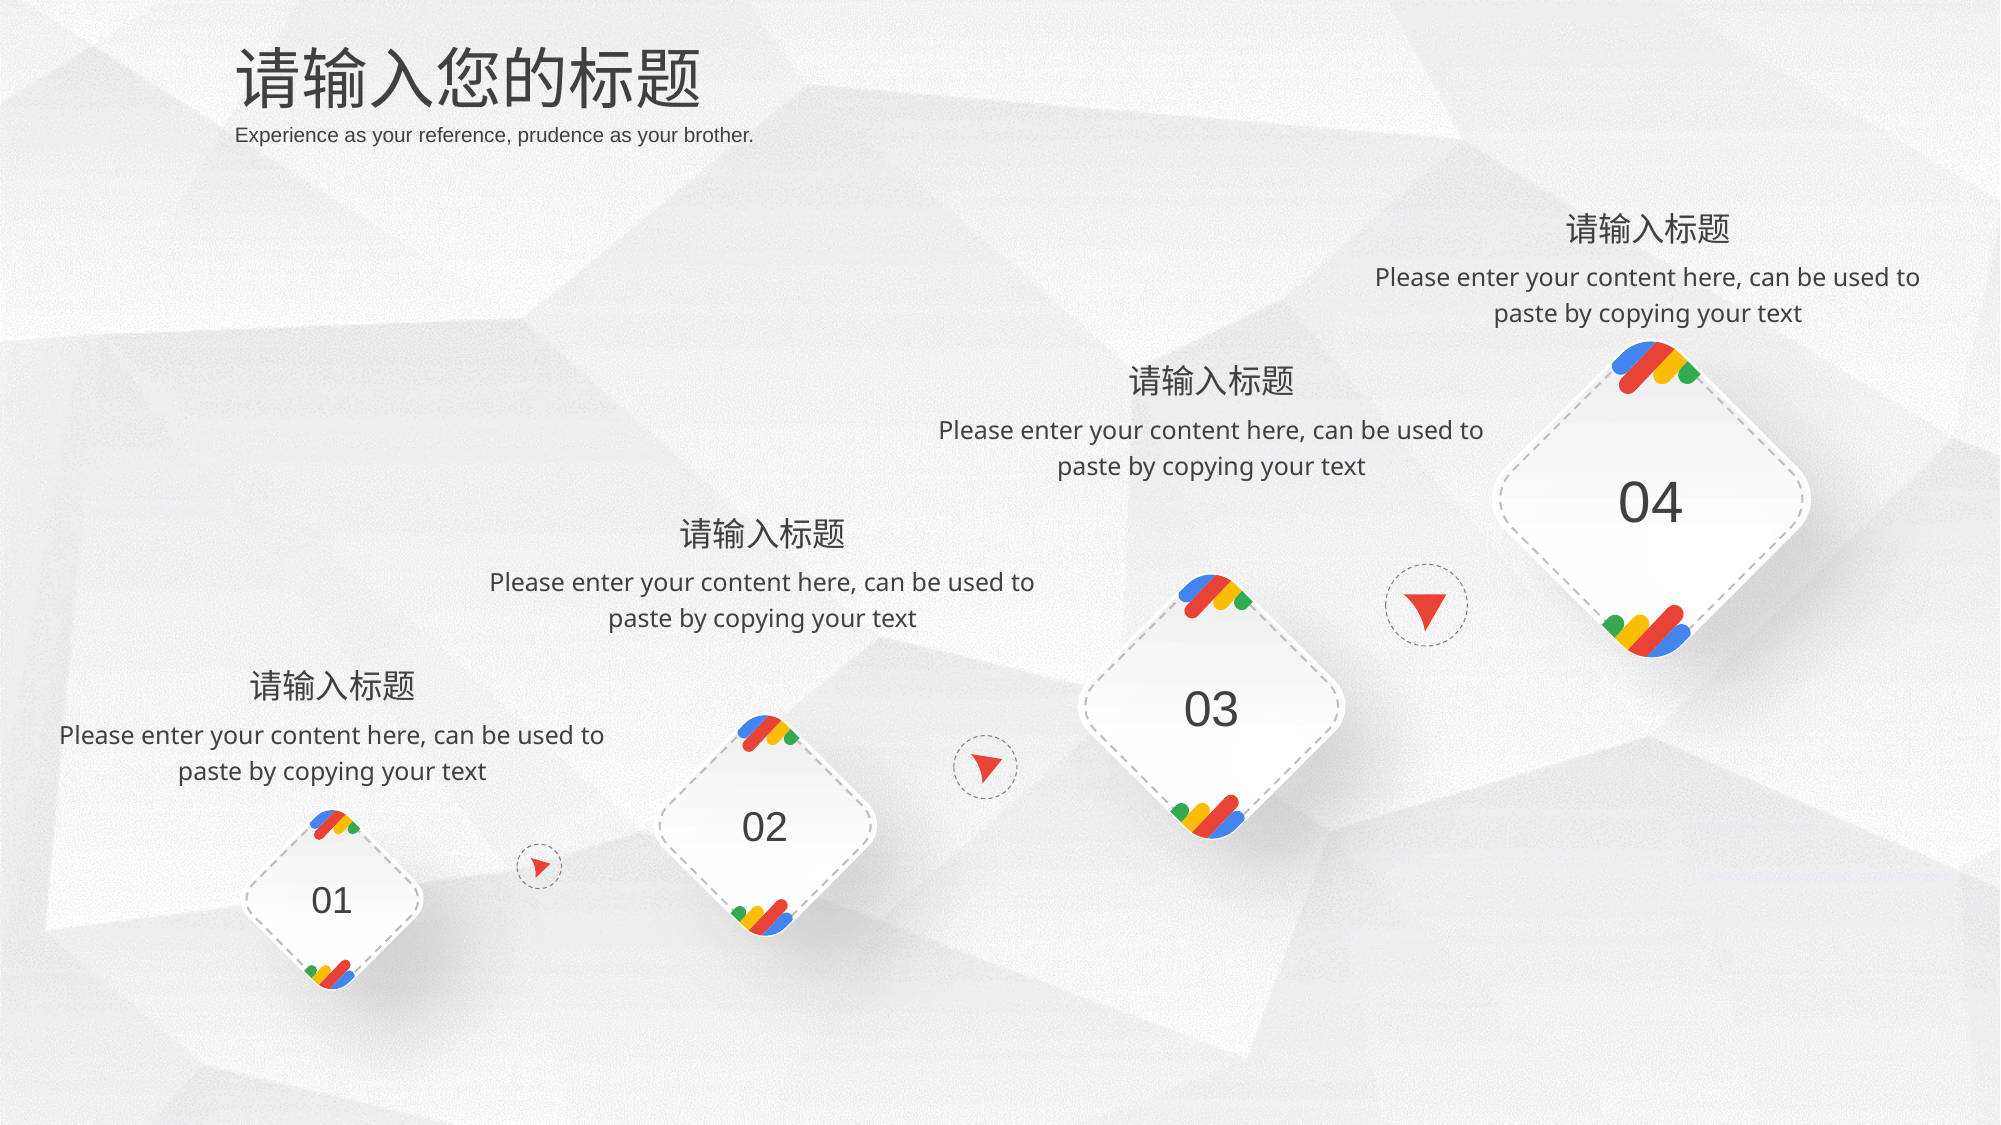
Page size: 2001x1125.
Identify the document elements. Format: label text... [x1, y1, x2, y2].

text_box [1108, 564, 1316, 849]
text_box 请输入标题 [582, 505, 943, 561]
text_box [516, 844, 562, 889]
text_box Please enter your content here, can be used to paste by copying your text [474, 553, 1052, 641]
text_box 请输入标题 [1468, 200, 1829, 256]
text_box 请输入标题 [152, 658, 513, 713]
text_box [1527, 329, 1776, 670]
text_box Please enter your content here, can be used to paste by copying your text [1359, 248, 1937, 336]
text_box 请输入标题 [1031, 353, 1392, 408]
text_box Please enter your content here, can be used to paste by copying your text [43, 706, 622, 793]
picture [0, 0, 2001, 1125]
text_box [1385, 564, 1468, 647]
text_box 请输入您的标题 [220, 29, 762, 108]
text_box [261, 803, 403, 997]
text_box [678, 706, 852, 945]
text_box Experience as your reference, prudence as your brother. [220, 108, 871, 154]
text_box Please enter your content here, can be used to paste by copying your text [923, 401, 1501, 488]
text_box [953, 735, 1017, 799]
